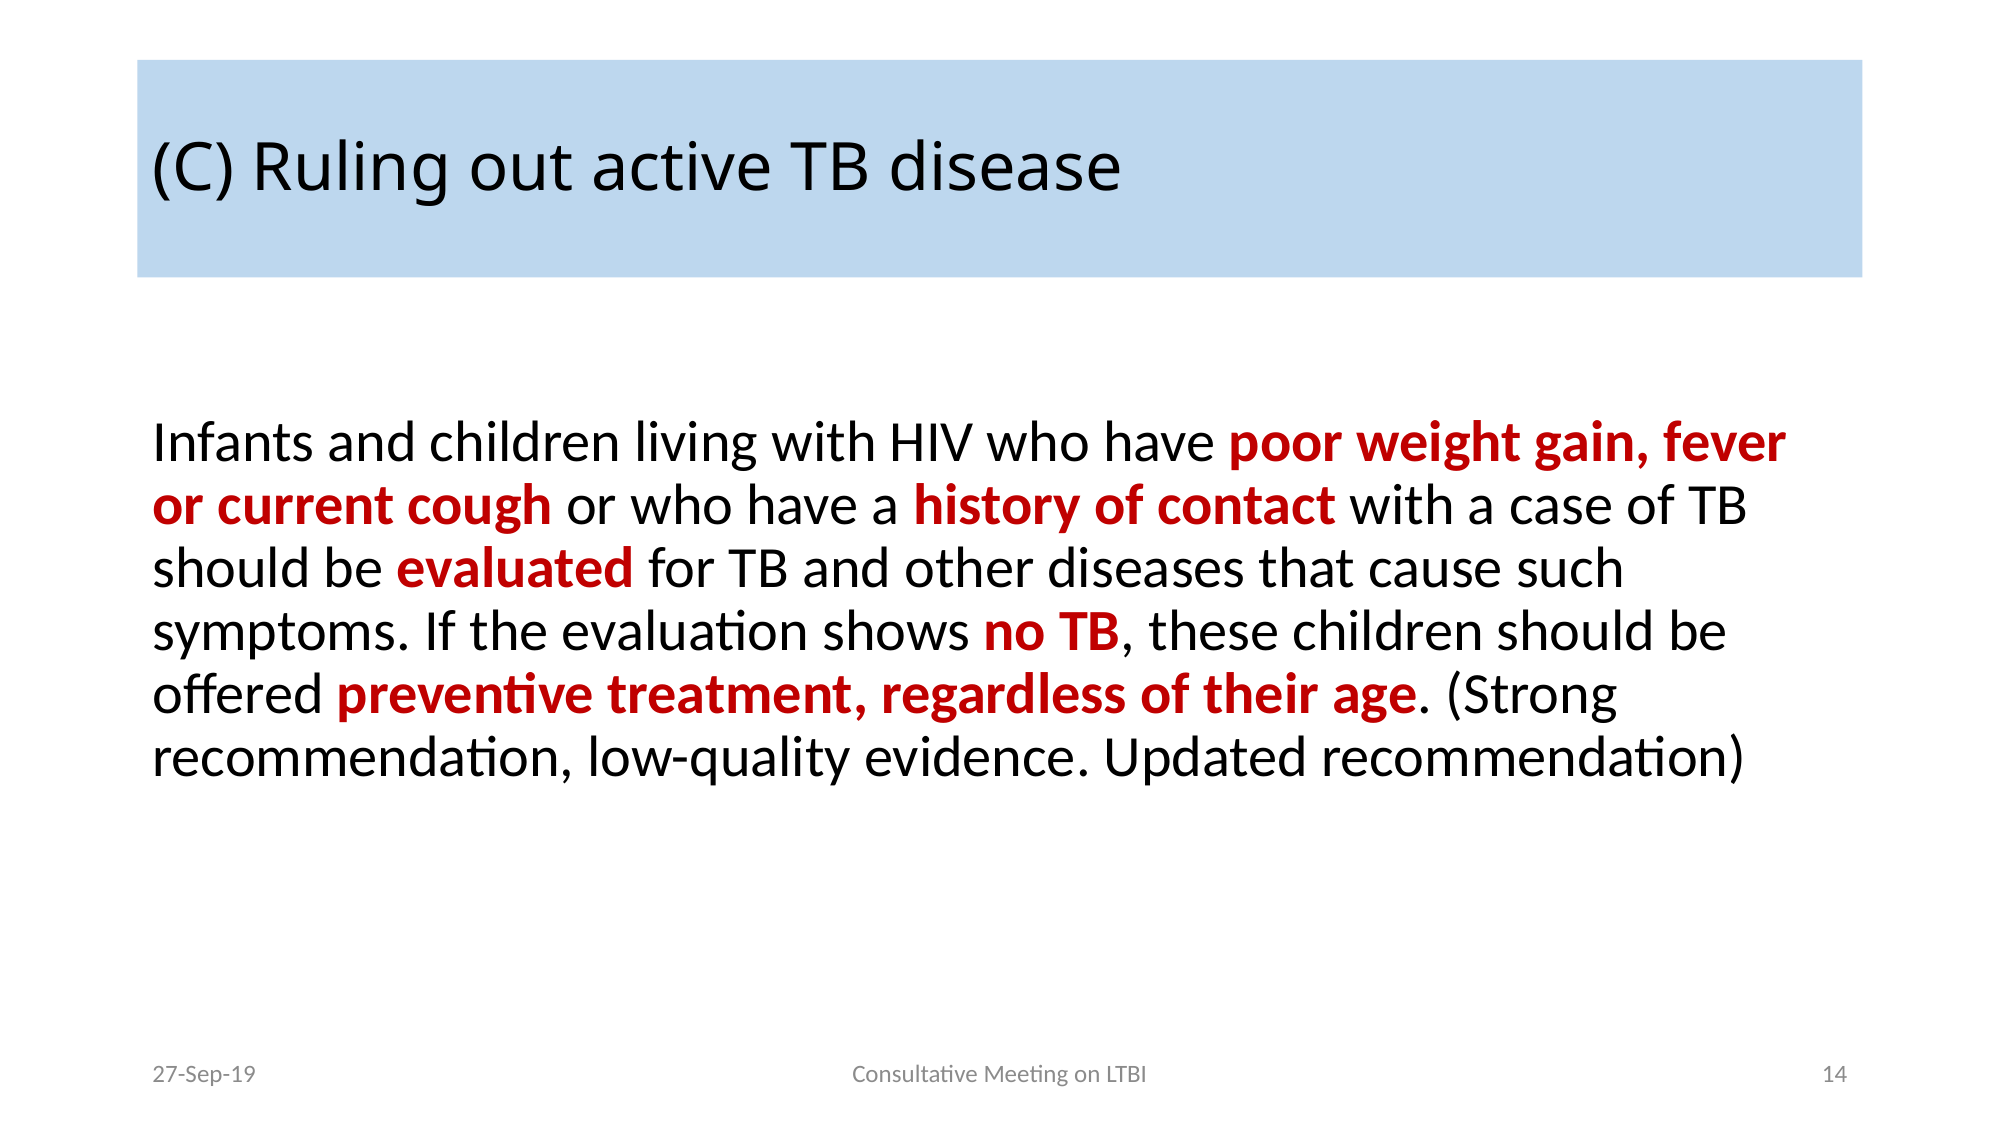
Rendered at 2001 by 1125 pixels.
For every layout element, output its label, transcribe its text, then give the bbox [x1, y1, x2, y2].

title (C) Ruling out active TB disease [137, 59, 1863, 278]
slide_number 27-Sep-19 [137, 1042, 588, 1103]
slide_number 14 [1412, 1042, 1863, 1103]
footer Consultative Meeting on LTBI [662, 1042, 1338, 1103]
list Infants and children living with HIV who have poor weight gain, fever or current cough or who have a history of contact with a case of TB should be evaluated for TB and other diseases that cause such symptoms. If the evaluation shows no TB, these children should be offered preventive treatment, regardless of their age. (Strong recommendation, low-quality evidence. Updated recommendation) [137, 403, 1863, 957]
